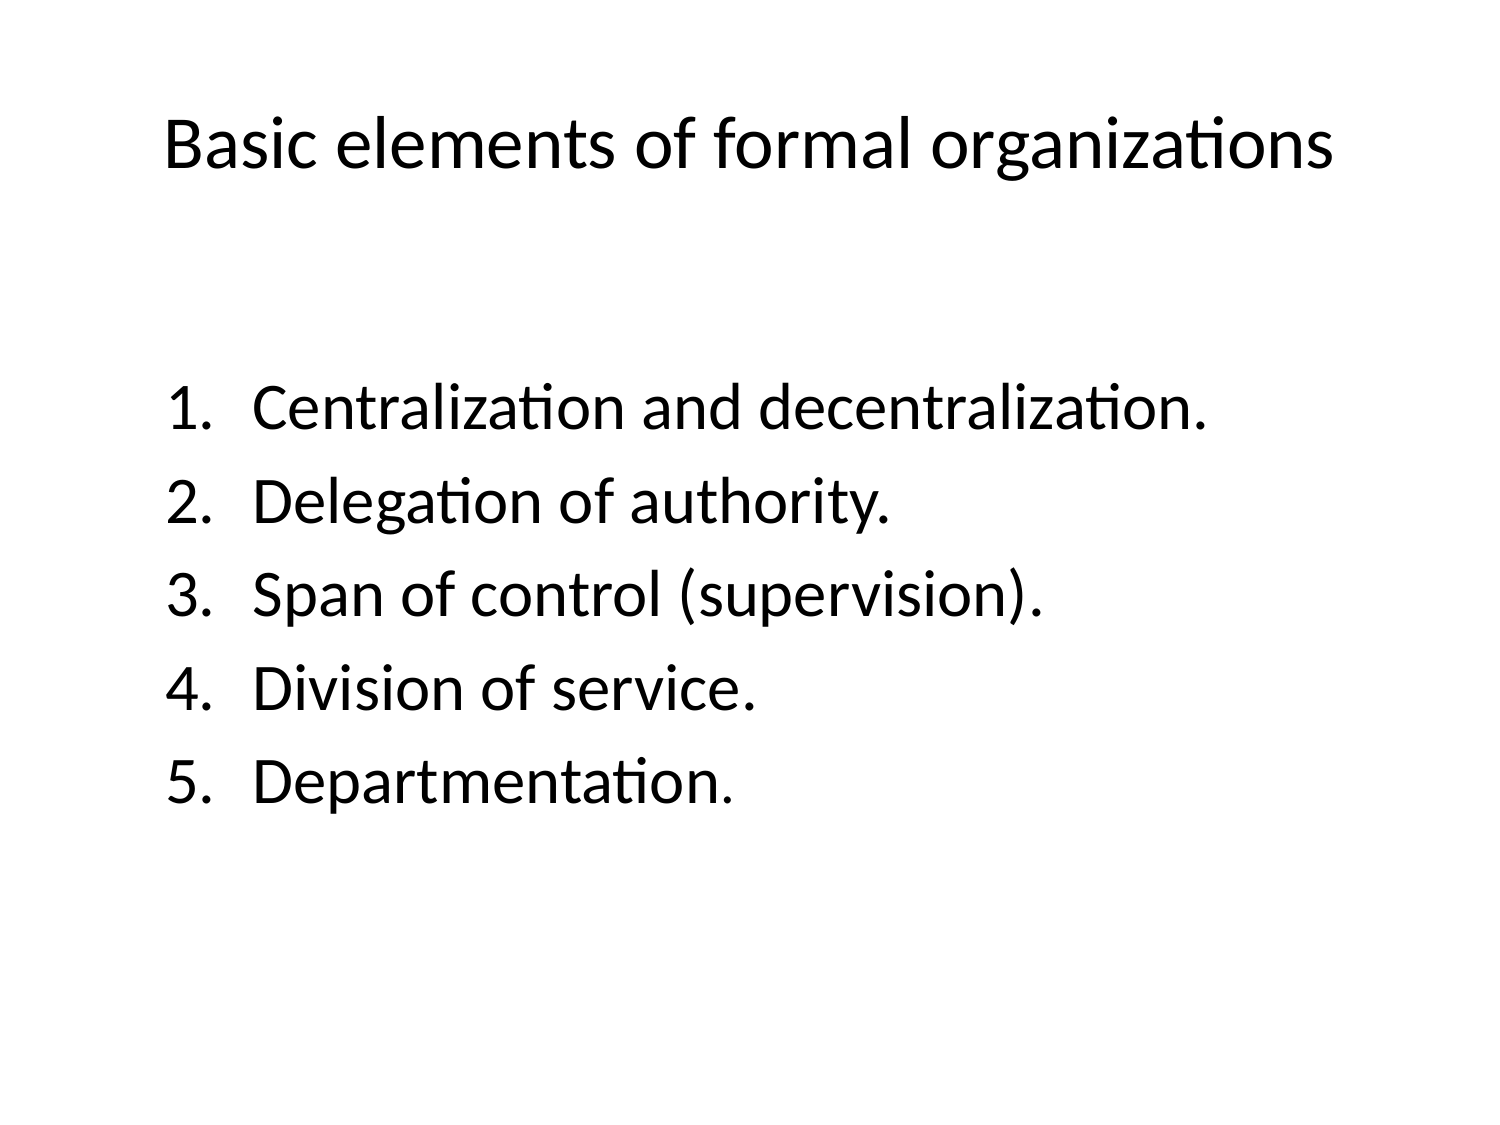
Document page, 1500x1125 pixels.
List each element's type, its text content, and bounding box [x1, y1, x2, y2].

title Basic elements of formal organizations [74, 44, 1426, 233]
list Centralization and decentralization. Delegation of authority. Span of control (supervision). Division of service. Departmentation. [74, 262, 1426, 1006]
